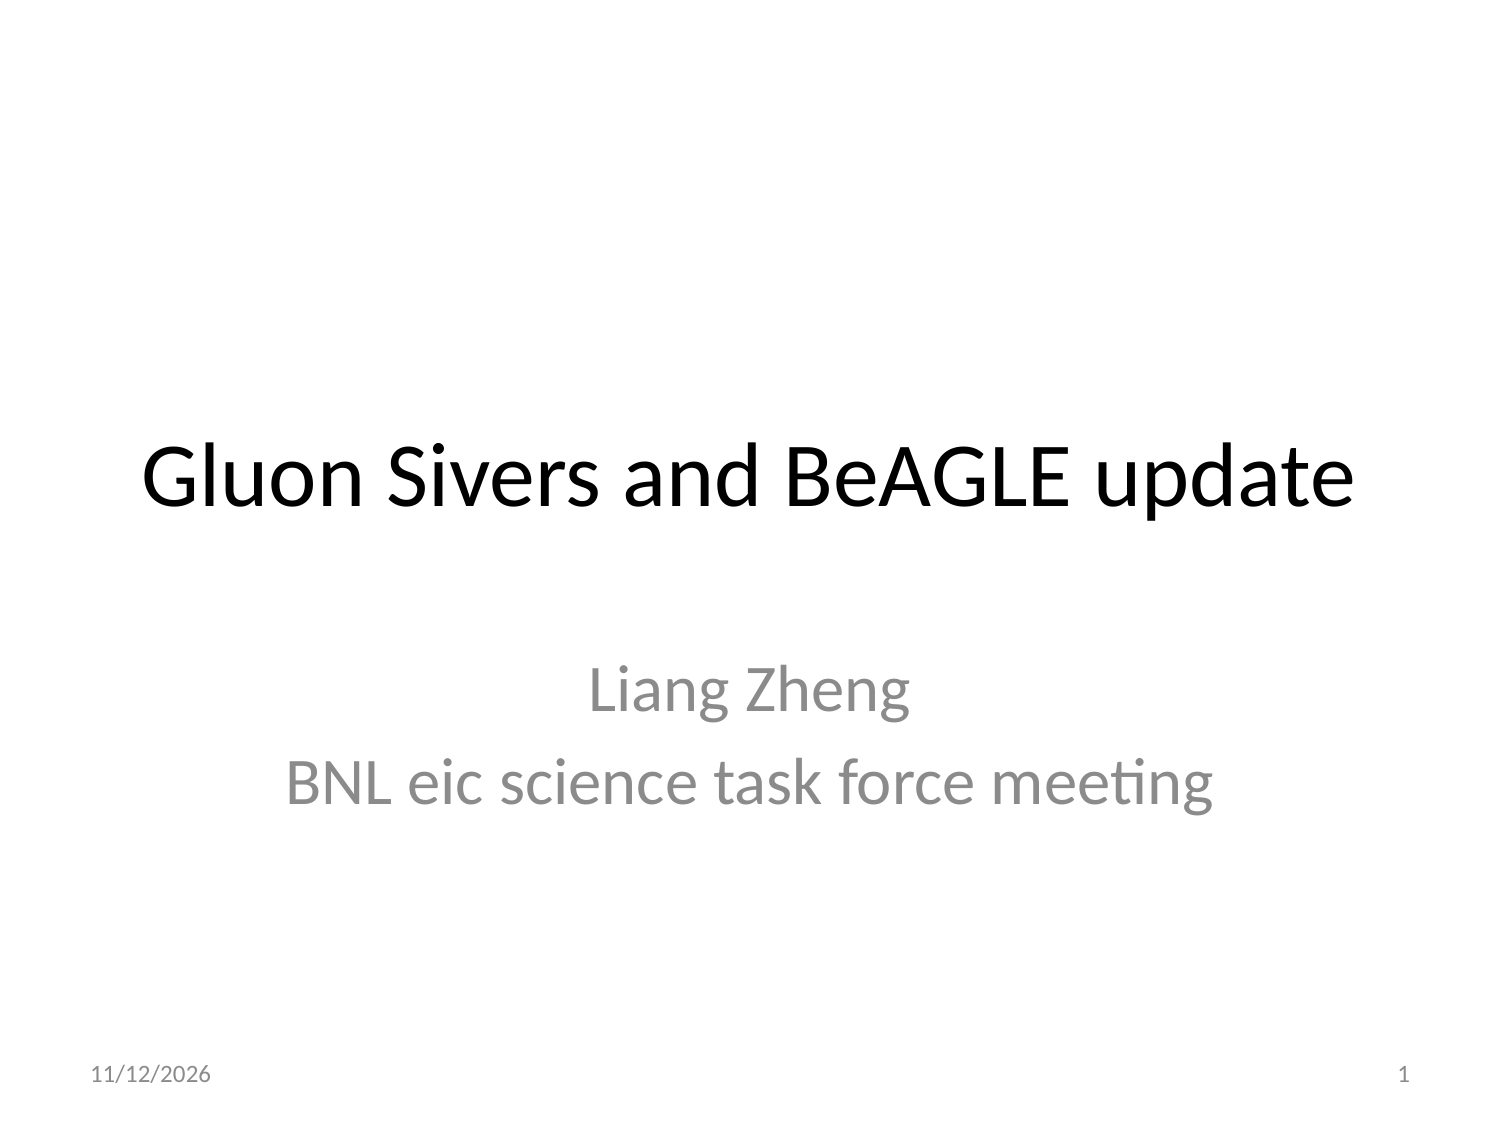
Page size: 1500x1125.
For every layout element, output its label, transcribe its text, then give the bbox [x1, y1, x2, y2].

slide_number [75, 1042, 425, 1103]
subtitle Liang Zheng BNL eic science task force meeting [225, 637, 1275, 925]
slide_number 1 [1074, 1042, 1425, 1103]
title Gluon Sivers and BeAGLE update [112, 349, 1388, 591]
